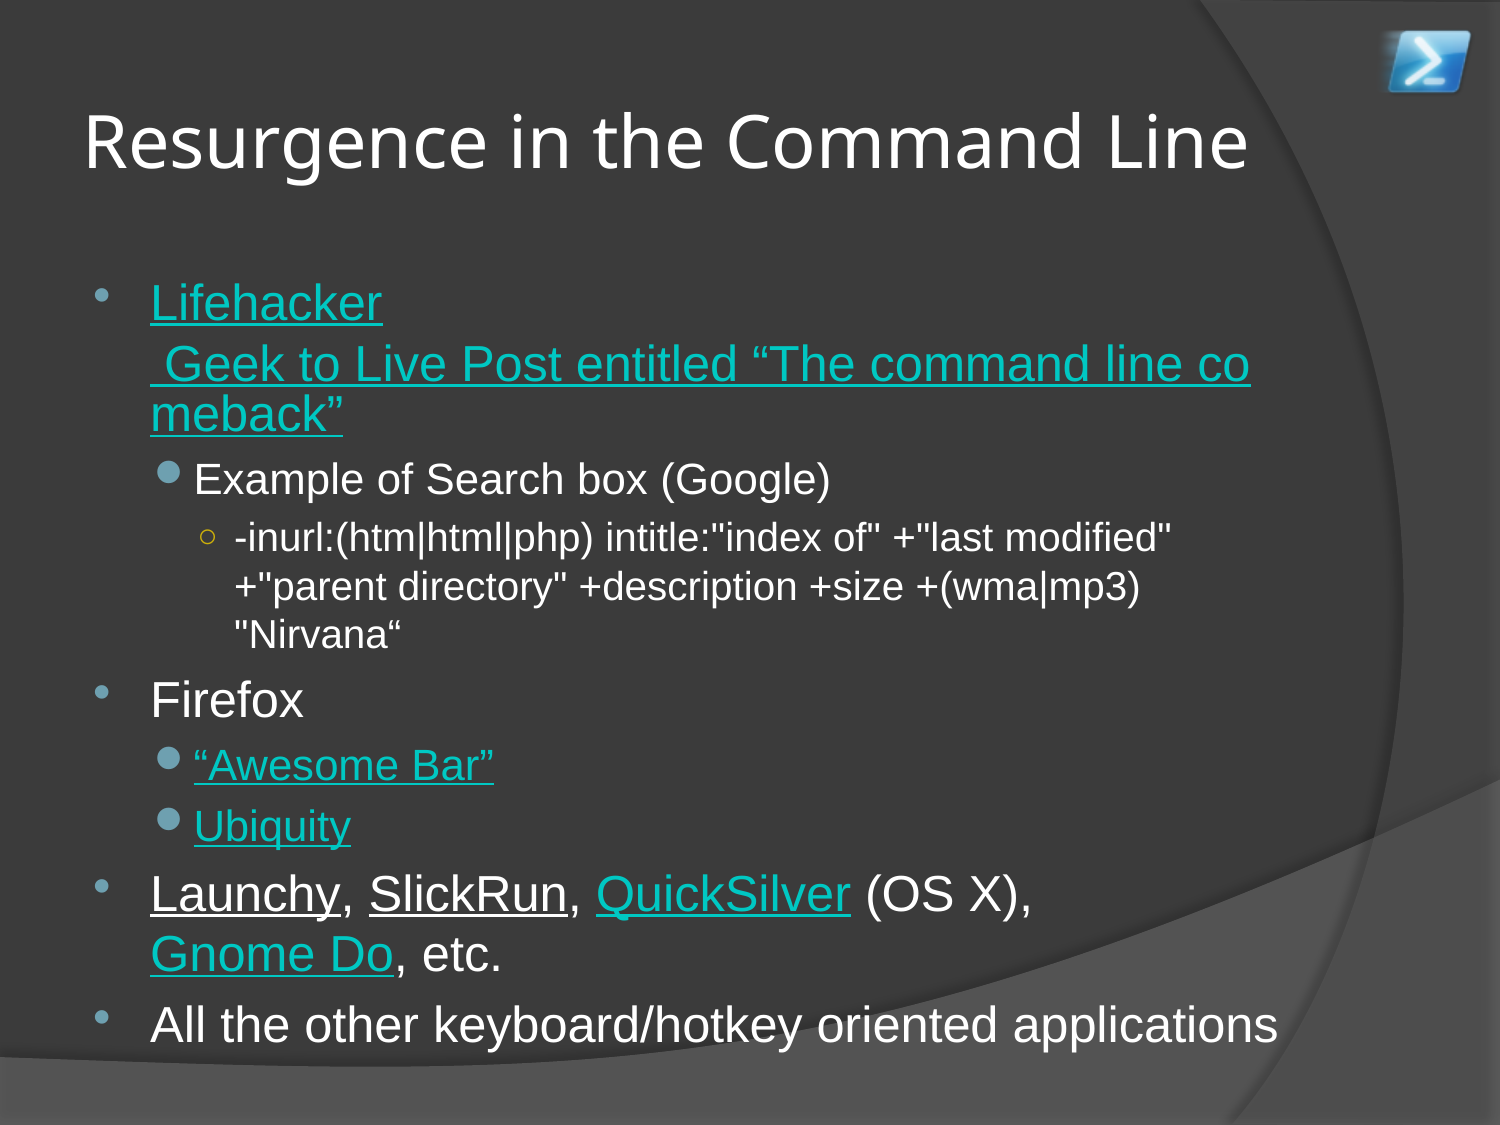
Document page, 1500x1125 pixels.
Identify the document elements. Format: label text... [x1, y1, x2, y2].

list Lifehacker Geek to Live Post entitled “The command line comeback” Example of Search box (Google) -inurl:(htm|html|php) intitle:"index of" +"last modified" +"parent directory" +description +size +(wma|mp3) "Nirvana“ Firefox “Awesome Bar” Ubiquity Launchy, SlickRun, QuickSilver (OS X), Gnome Do, etc. All the other keyboard/hotkey oriented applications [75, 262, 1300, 1075]
picture [1374, 12, 1475, 113]
title Resurgence in the Command Line [75, 45, 1300, 233]
